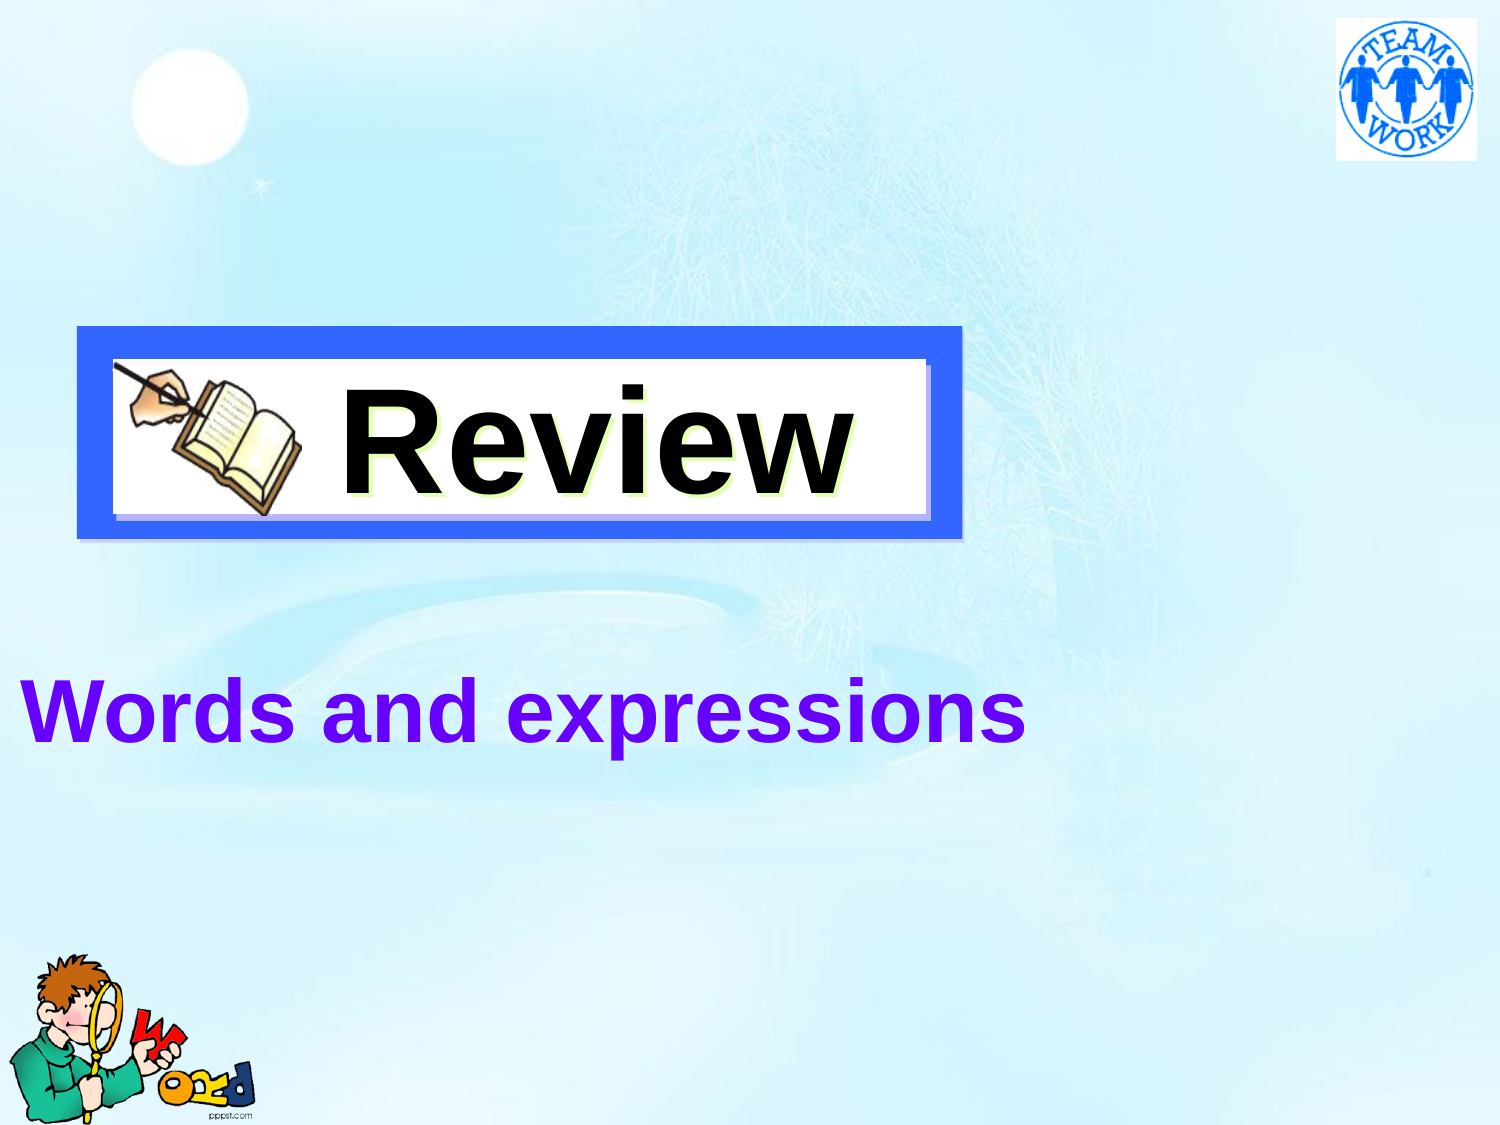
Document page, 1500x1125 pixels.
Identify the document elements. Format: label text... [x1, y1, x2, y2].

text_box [76, 325, 963, 540]
picture [0, 0, 1500, 1125]
text_box Words and expressions [5, 645, 1081, 768]
